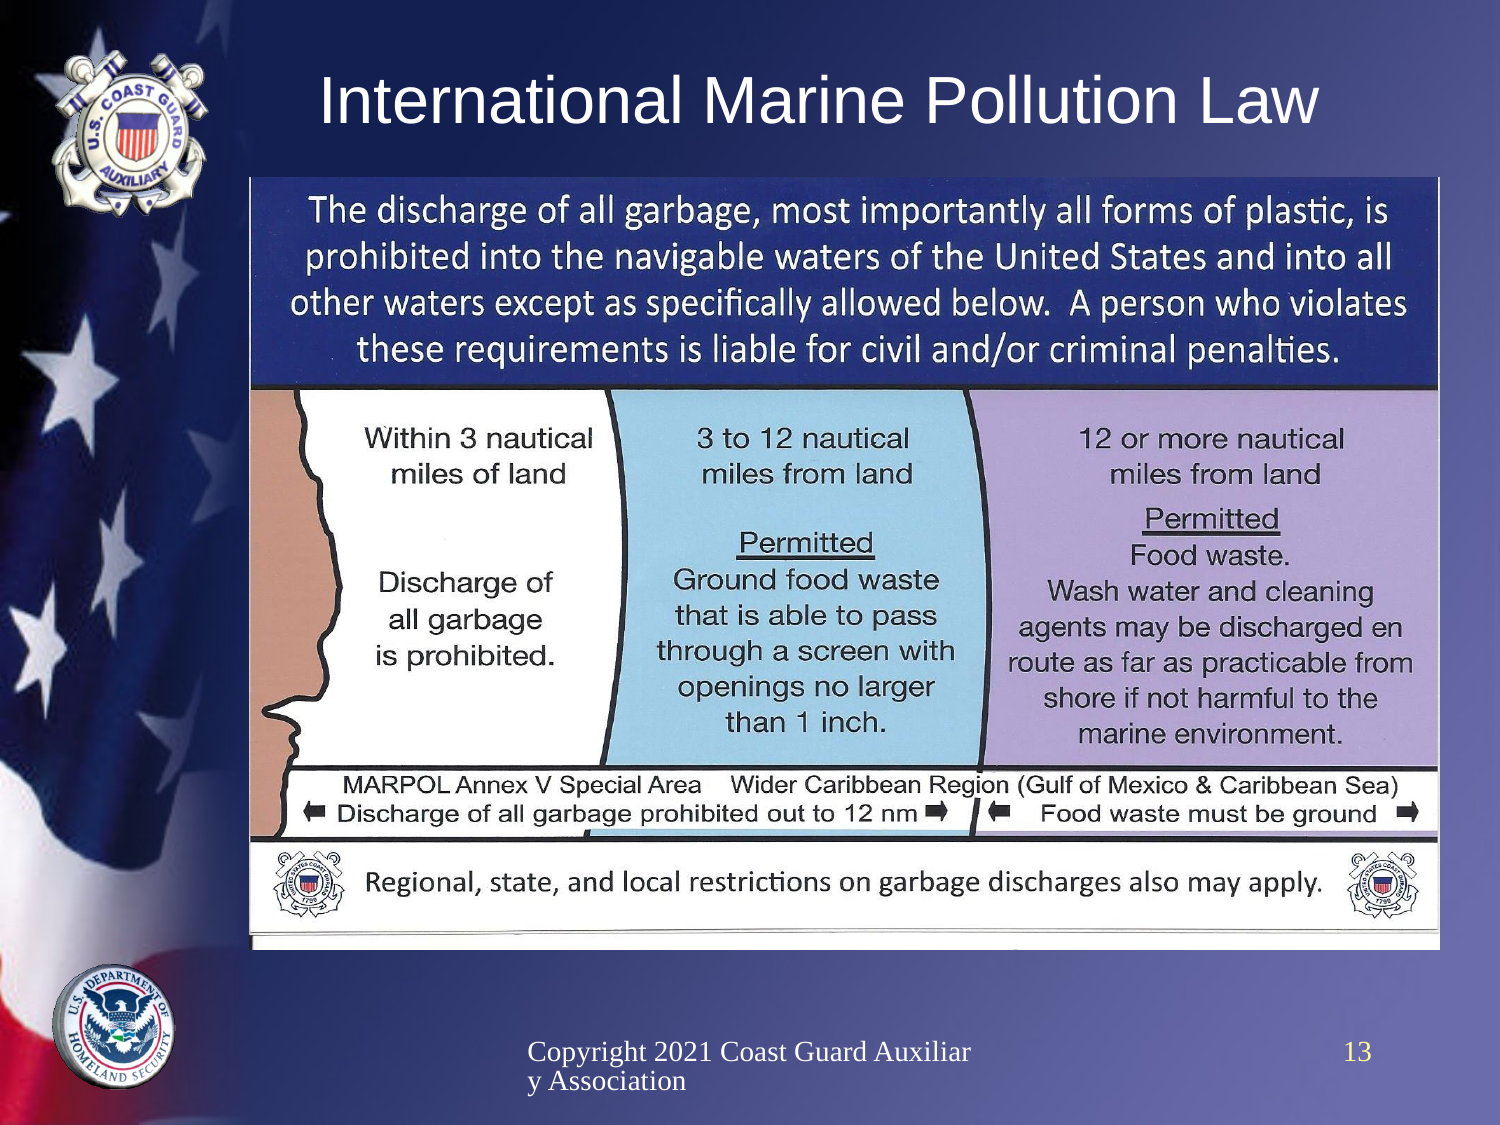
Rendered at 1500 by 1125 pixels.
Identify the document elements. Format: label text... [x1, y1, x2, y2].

picture [0, 0, 1500, 1125]
footer Copyright 2021 Coast Guard Auxiliary Association [512, 1025, 988, 1100]
text_box International Marine Pollution Law [249, 49, 1390, 145]
slide_number 13 [1074, 1025, 1388, 1100]
